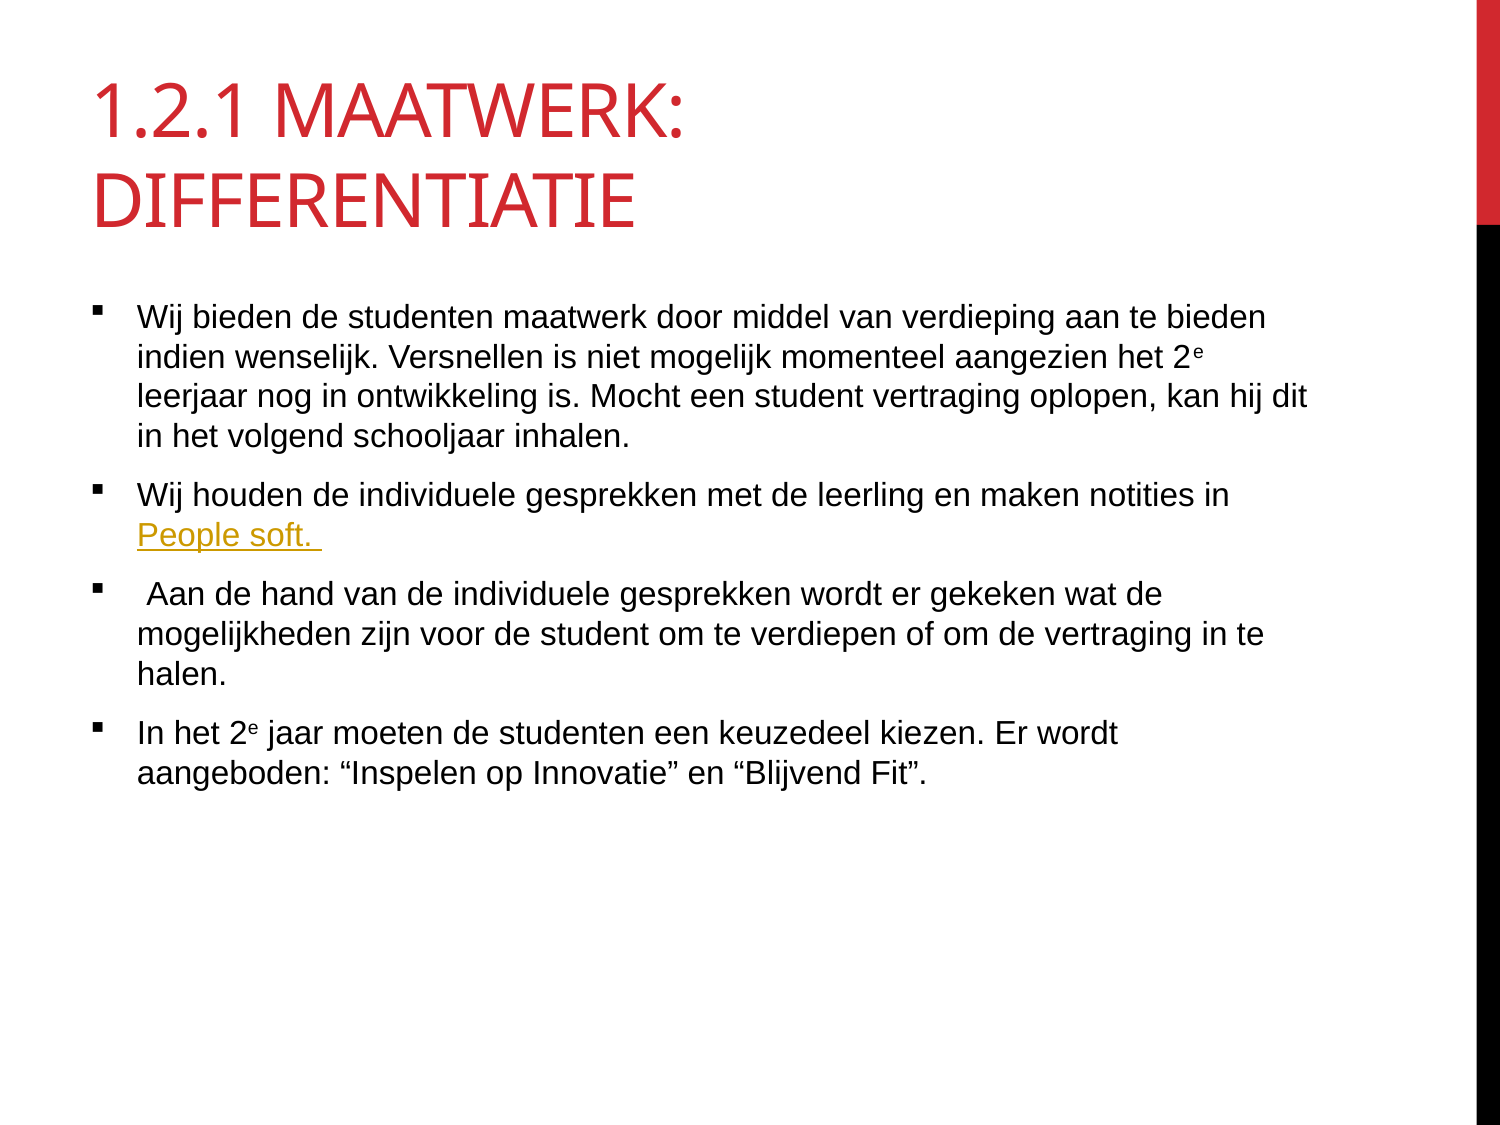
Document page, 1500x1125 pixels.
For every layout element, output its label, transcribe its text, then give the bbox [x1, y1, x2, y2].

list Wij bieden de studenten maatwerk door middel van verdieping aan te bieden indien wenselijk. Versnellen is niet mogelijk momenteel aangezien het 2e leerjaar nog in ontwikkeling is. Mocht een student vertraging oplopen, kan hij dit in het volgend schooljaar inhalen. Wij houden de individuele gesprekken met de leerling en maken notities in People soft. Aan de hand van de individuele gesprekken wordt er gekeken wat de mogelijkheden zijn voor de student om te verdiepen of om de vertraging in te halen. In het 2e jaar moeten de studenten een keuzedeel kiezen. Er wordt aangeboden: “Inspelen op Innovatie” en “Blijvend Fit”. [75, 287, 1325, 1005]
title 1.2.1 Maatwerk: Differentiatie [75, 25, 1025, 250]
